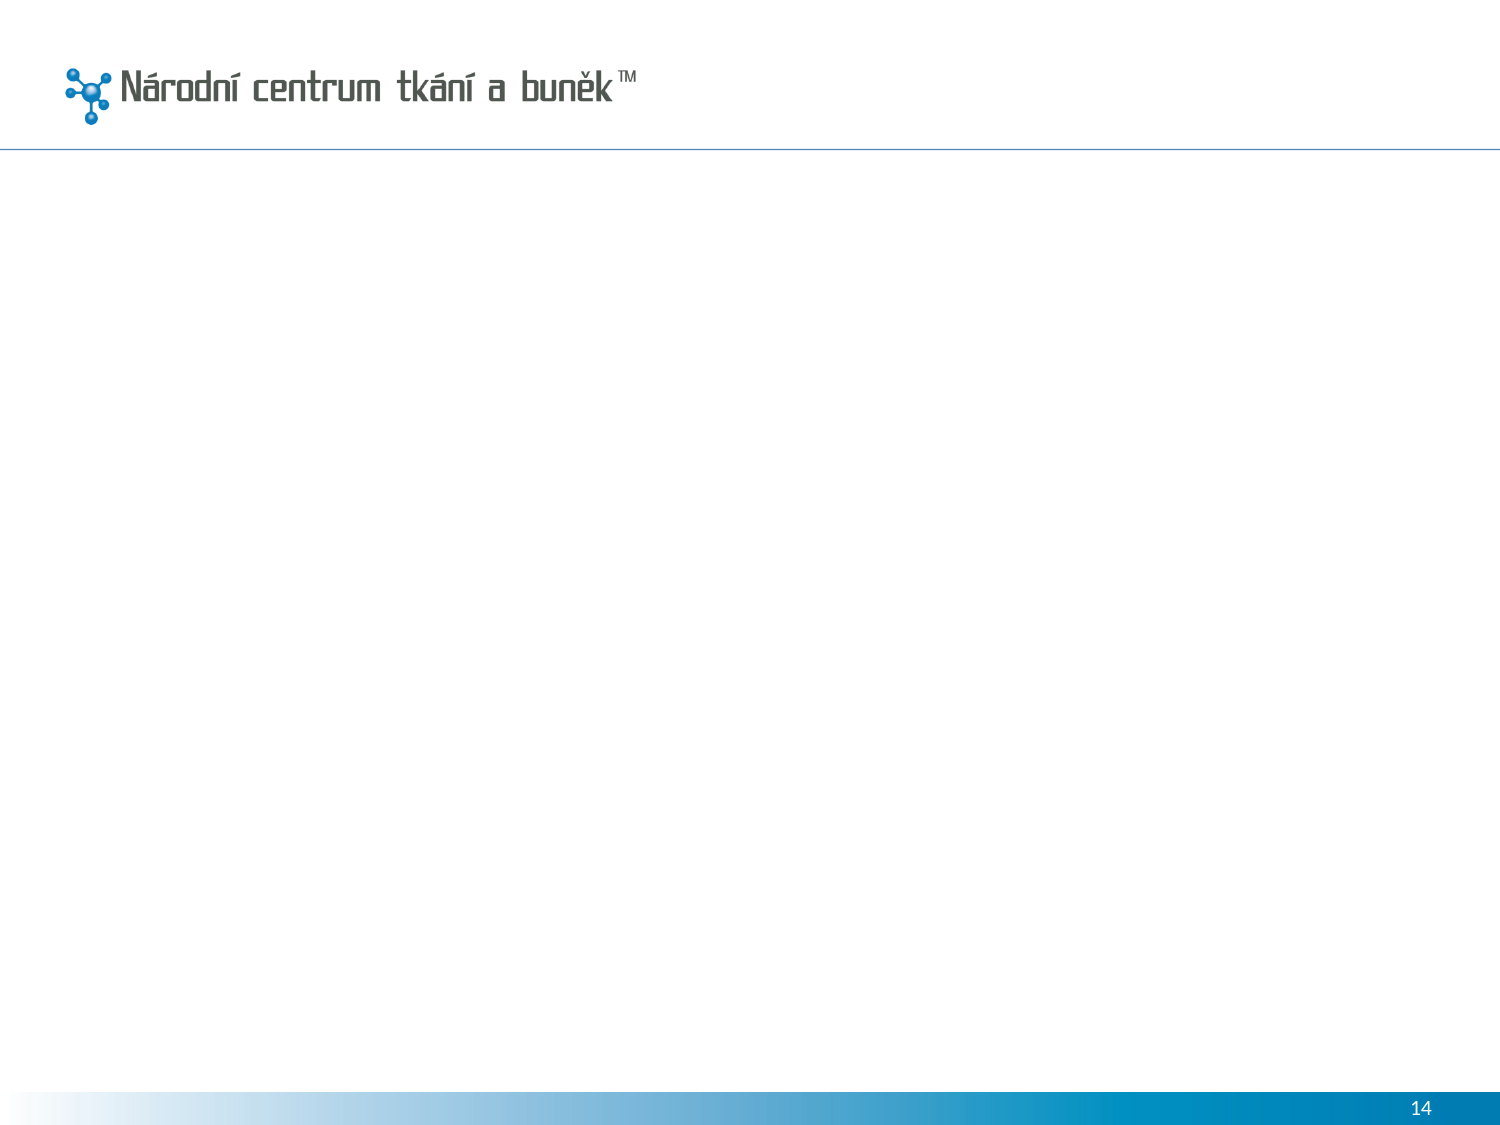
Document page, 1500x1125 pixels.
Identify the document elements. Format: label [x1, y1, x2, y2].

picture [0, 1092, 1065, 1125]
picture [64, 66, 638, 126]
